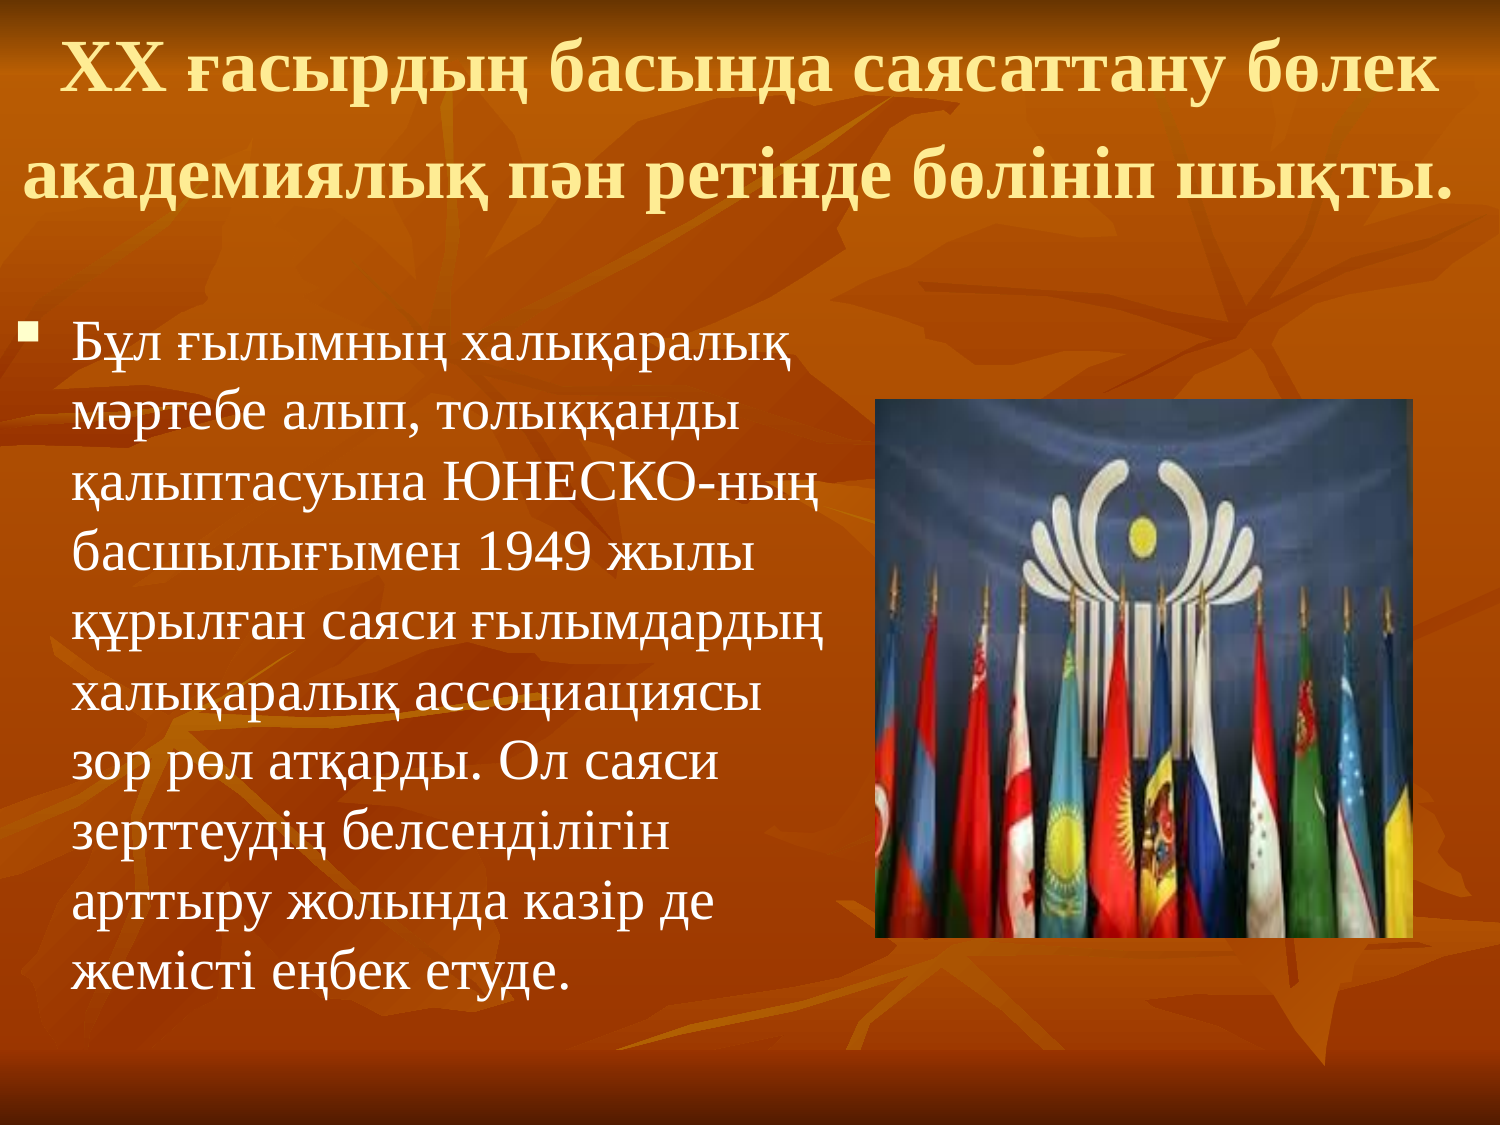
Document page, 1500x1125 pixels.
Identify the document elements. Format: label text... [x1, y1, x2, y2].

title XX ғасырдың басында саясаттану бөлек академиялық пән ретінде бөлініп шықты. [0, 0, 1500, 234]
picture [874, 399, 1413, 938]
list Бұл ғылымның халықаралық мәртебе алып, толыққанды қалыптасуына ЮНЕСКО-ның басшылығымен 1949 жылы құрылған саяси ғылымдардың халықаралық ассоциациясы зор рөл атқарды. Ол саяси зерттеудің белсенділігін арттыру жолында казір де жемісті еңбек етуде. [0, 212, 863, 1125]
